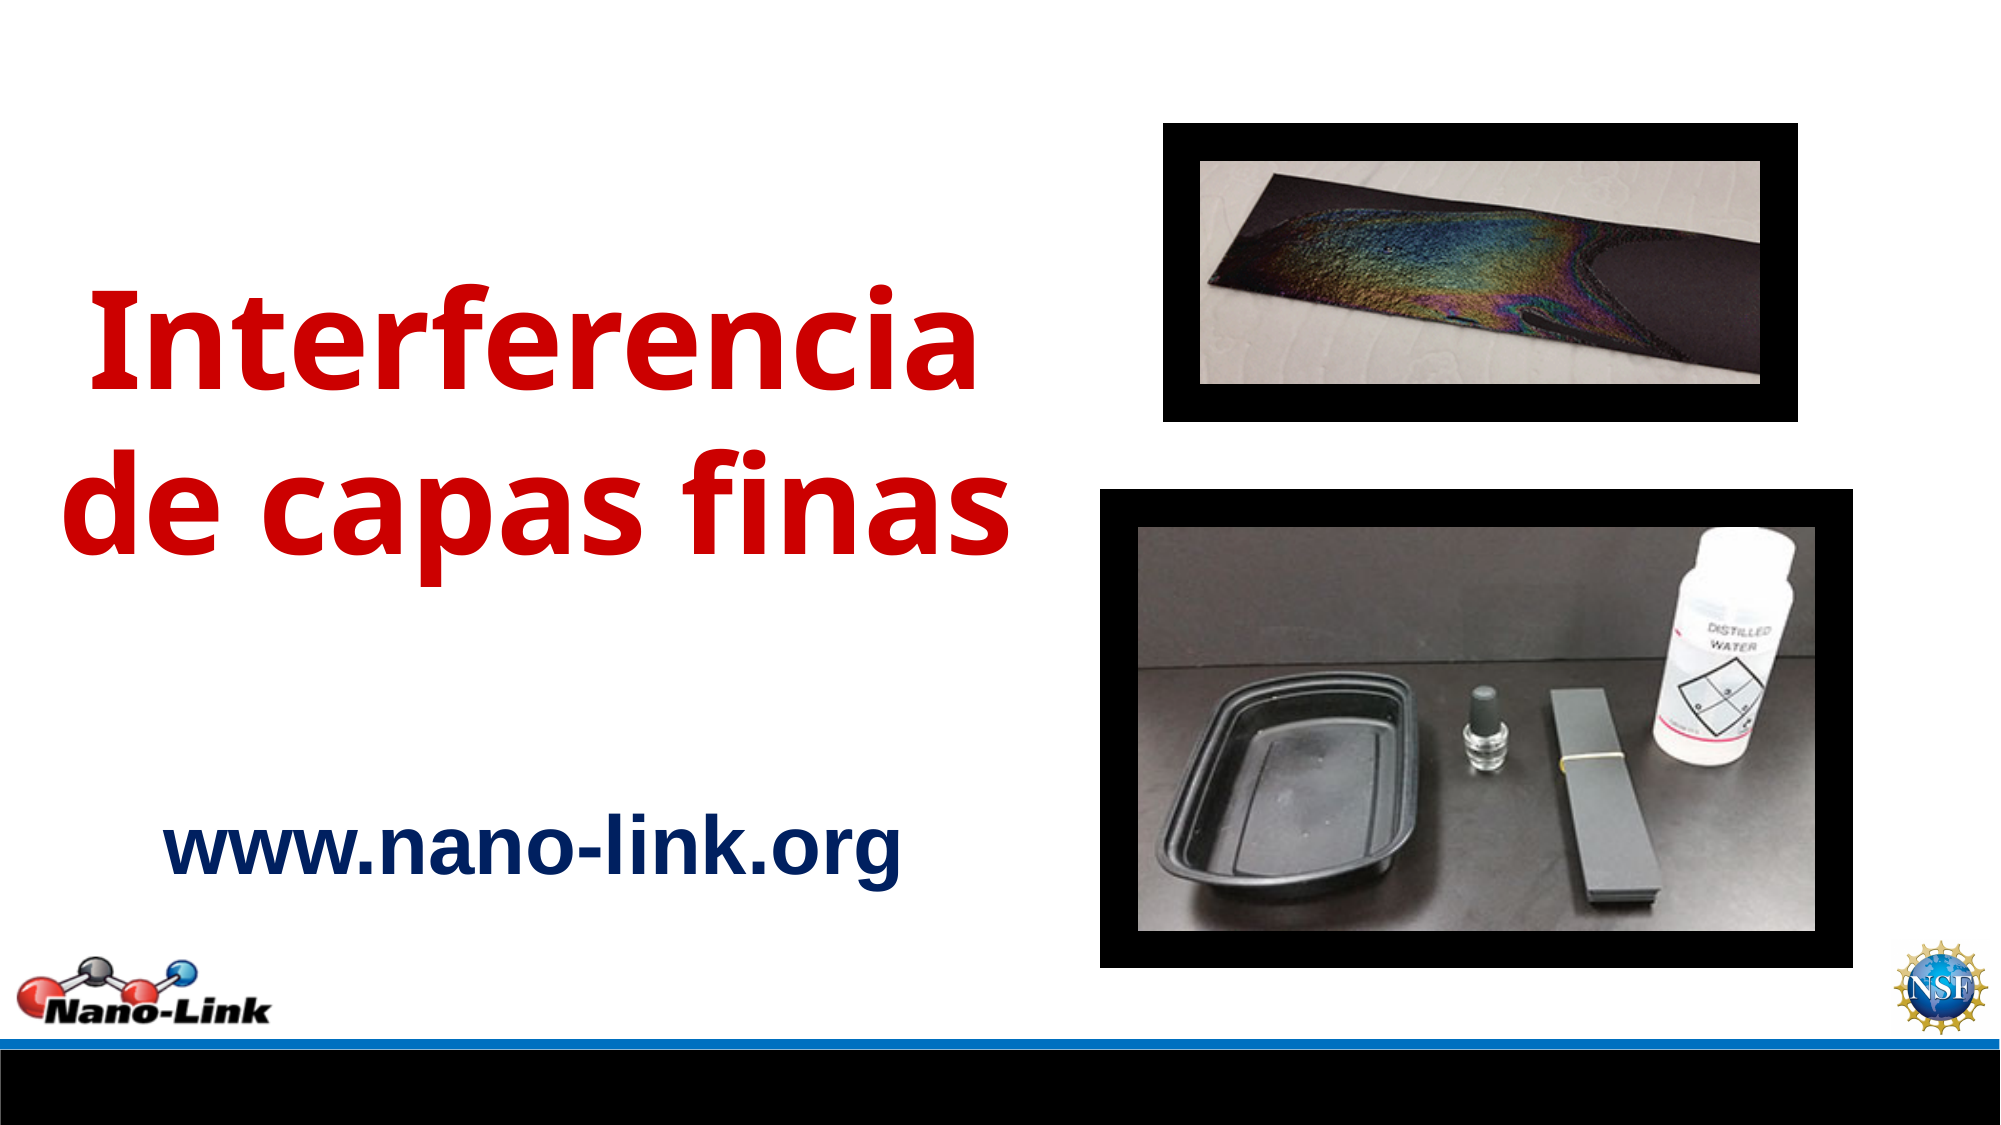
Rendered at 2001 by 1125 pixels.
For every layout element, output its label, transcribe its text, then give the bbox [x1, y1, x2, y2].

text_box www.nano-link.org [143, 783, 925, 899]
title Interferencia de capas finas [10, 83, 1062, 750]
picture [1199, 160, 1761, 385]
picture [1891, 939, 1990, 1037]
picture [10, 946, 286, 1037]
picture [1136, 525, 1816, 932]
